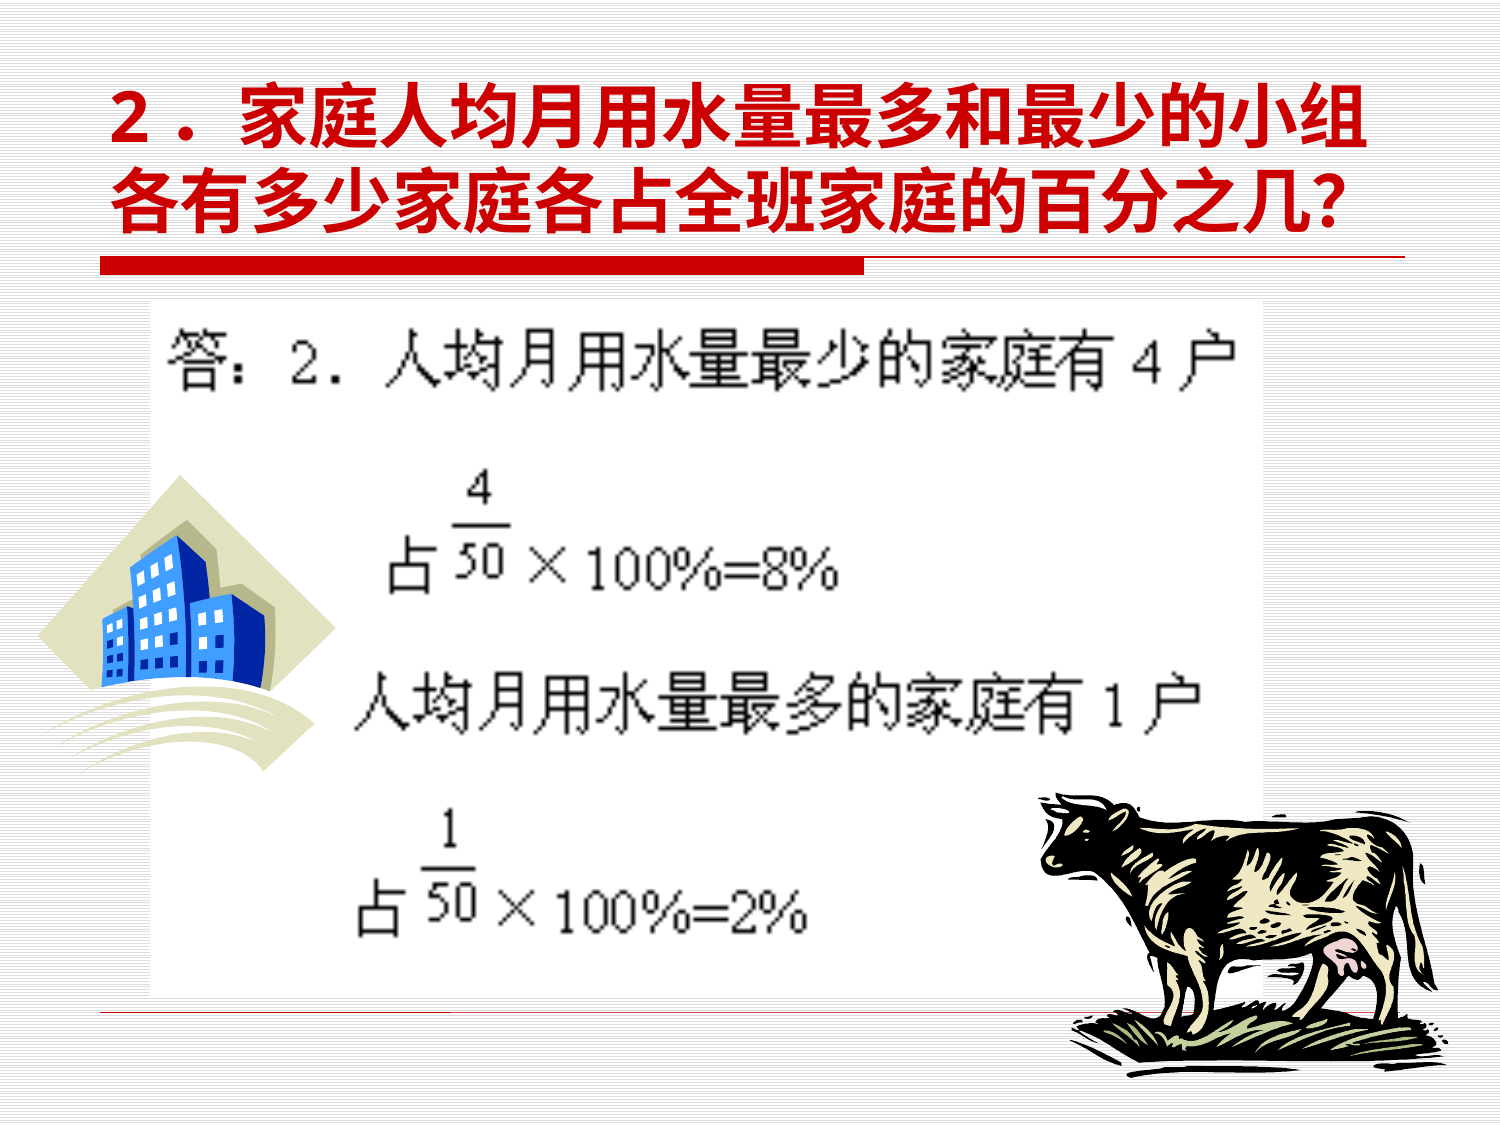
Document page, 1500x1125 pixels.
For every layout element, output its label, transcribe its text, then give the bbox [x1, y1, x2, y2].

title 2．家庭人均月用水量最多和最少的小组各有多少家庭各占全班家庭的百分之几？ [94, 50, 1407, 250]
picture [37, 299, 1454, 1084]
